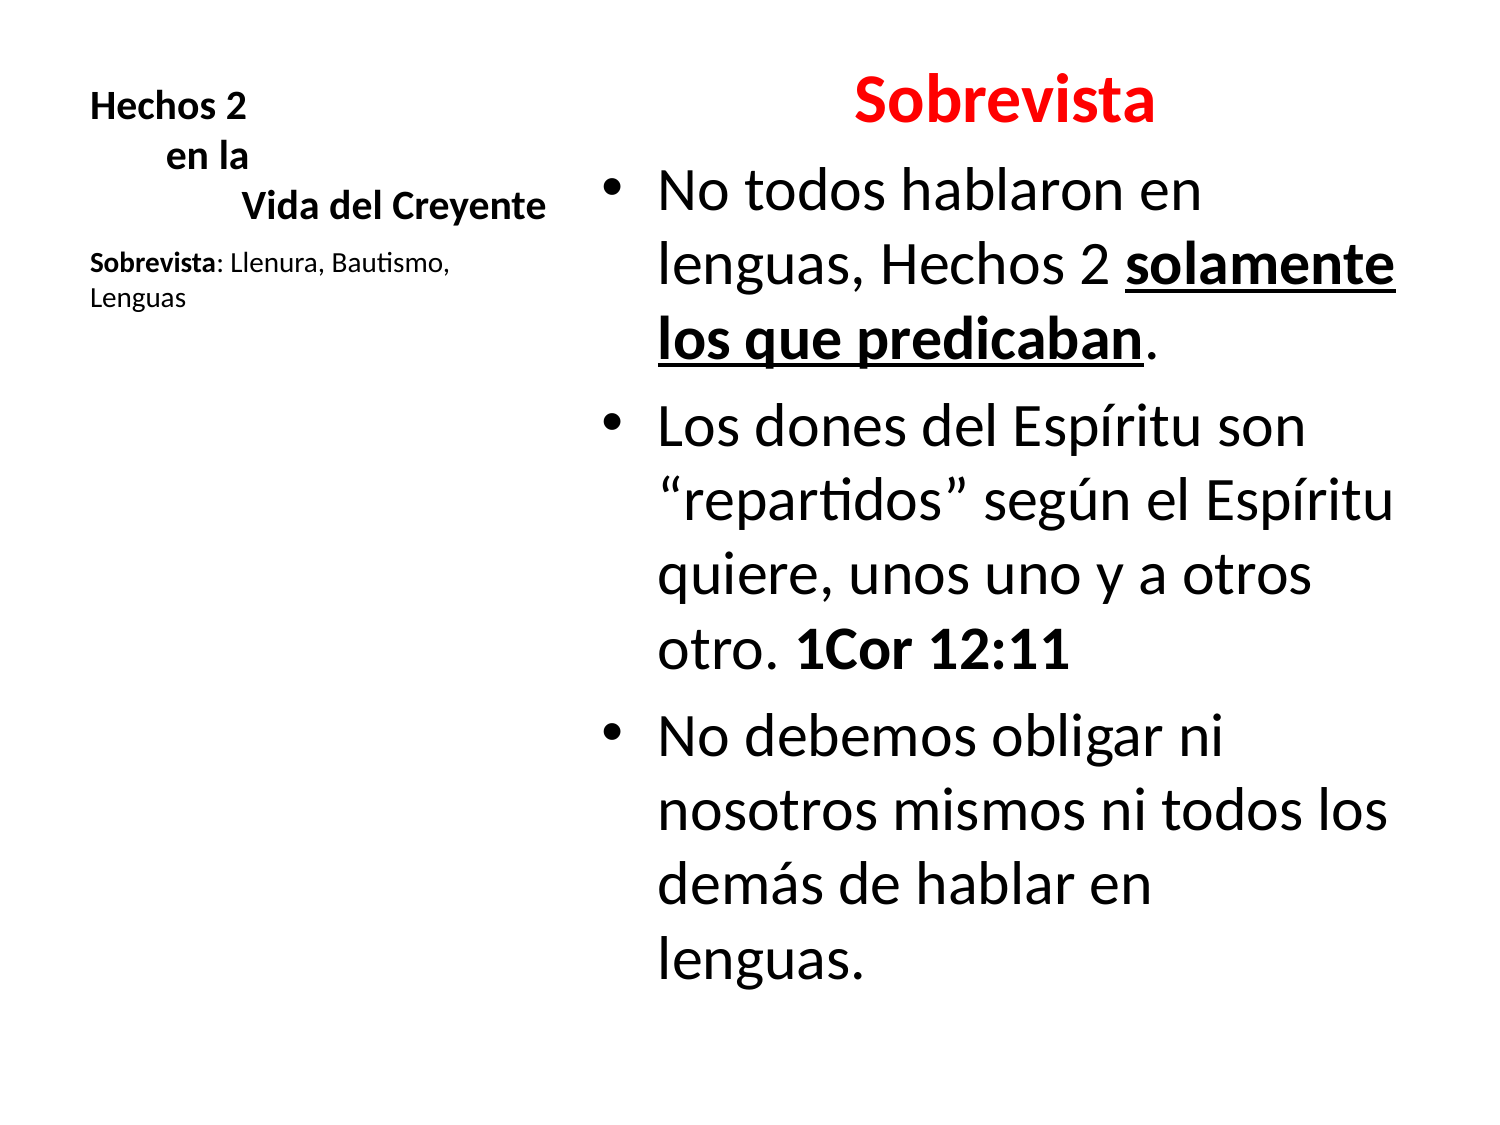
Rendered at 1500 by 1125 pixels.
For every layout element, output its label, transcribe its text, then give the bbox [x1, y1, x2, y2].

list Sobrevista: Llenura, Bautismo, Lenguas [75, 235, 569, 1005]
title Hechos 2 en la Vida del Creyente [75, 44, 569, 235]
list Sobrevista No todos hablaron en lenguas, Hechos 2 solamente los que predicaban. Los dones del Espíritu son “repartidos” según el Espíritu quiere, unos uno y a otros otro. 1Cor 12:11 No debemos obligar ni nosotros mismos ni todos los demás de hablar en lenguas. [586, 44, 1425, 1005]
